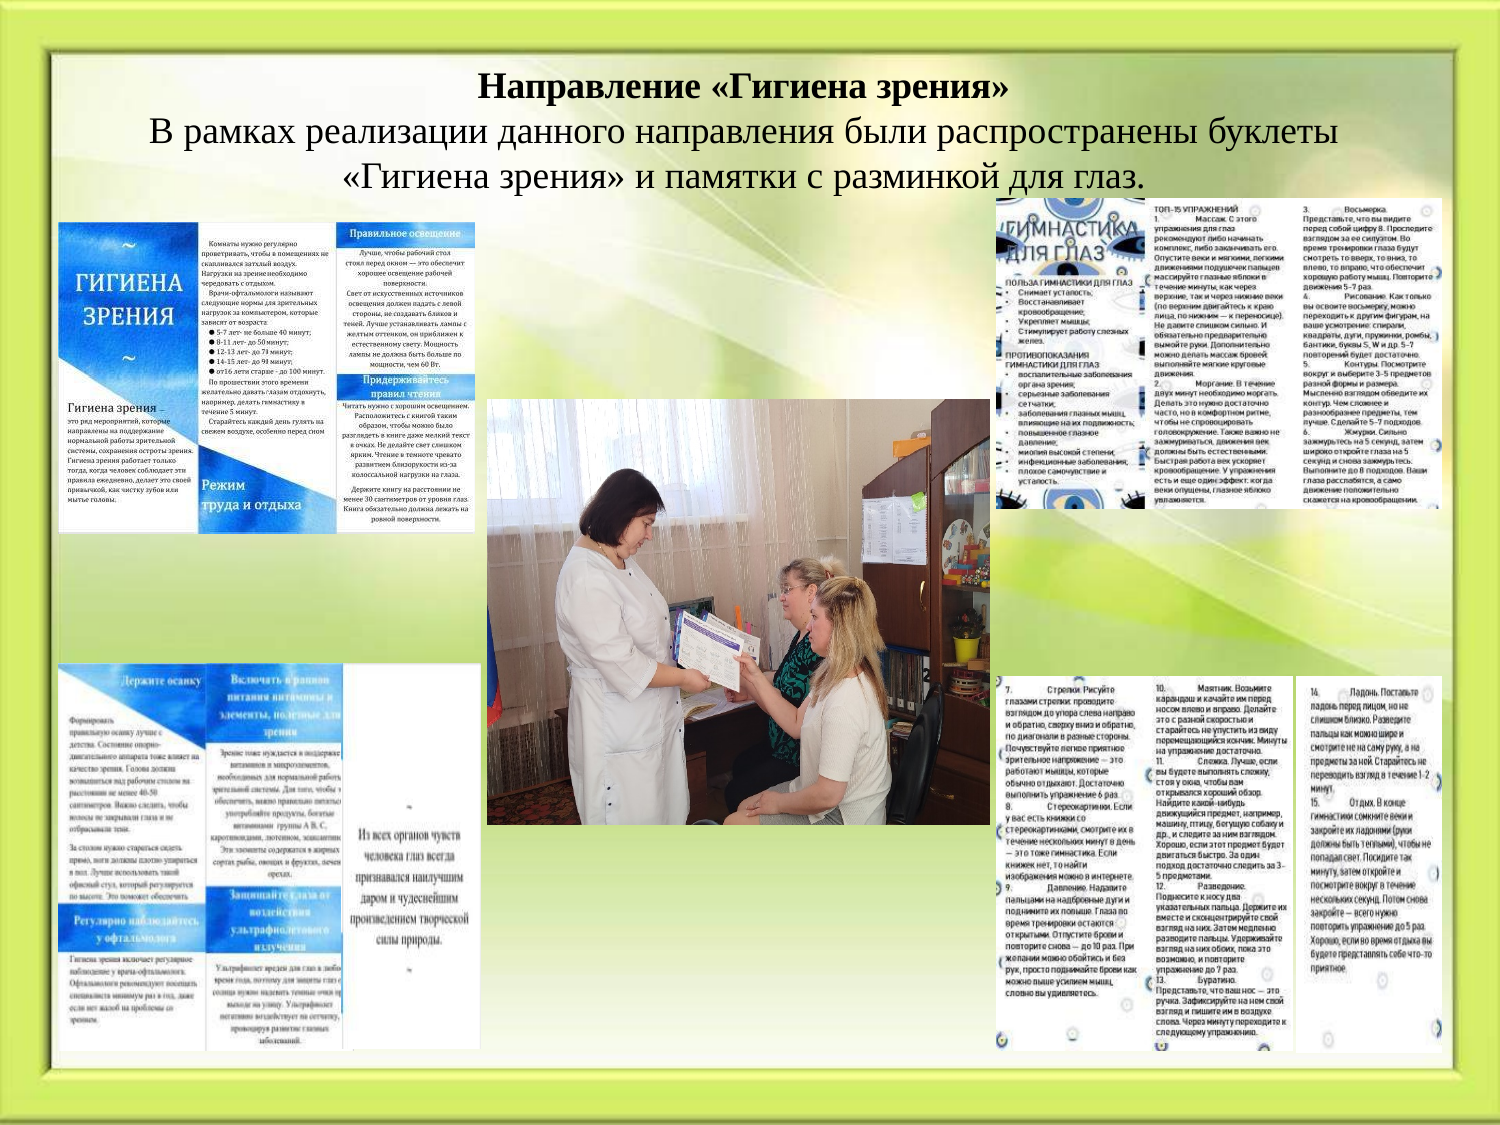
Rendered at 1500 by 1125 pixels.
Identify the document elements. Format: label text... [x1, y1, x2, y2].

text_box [996, 676, 1442, 1054]
picture [0, 0, 1500, 1125]
text_box Направление «Гигиена зрения» В рамках реализации данного направления были распространены буклеты «Гигиена зрения» и памятки с разминкой для глаз. [145, 58, 1342, 196]
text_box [58, 662, 481, 1051]
